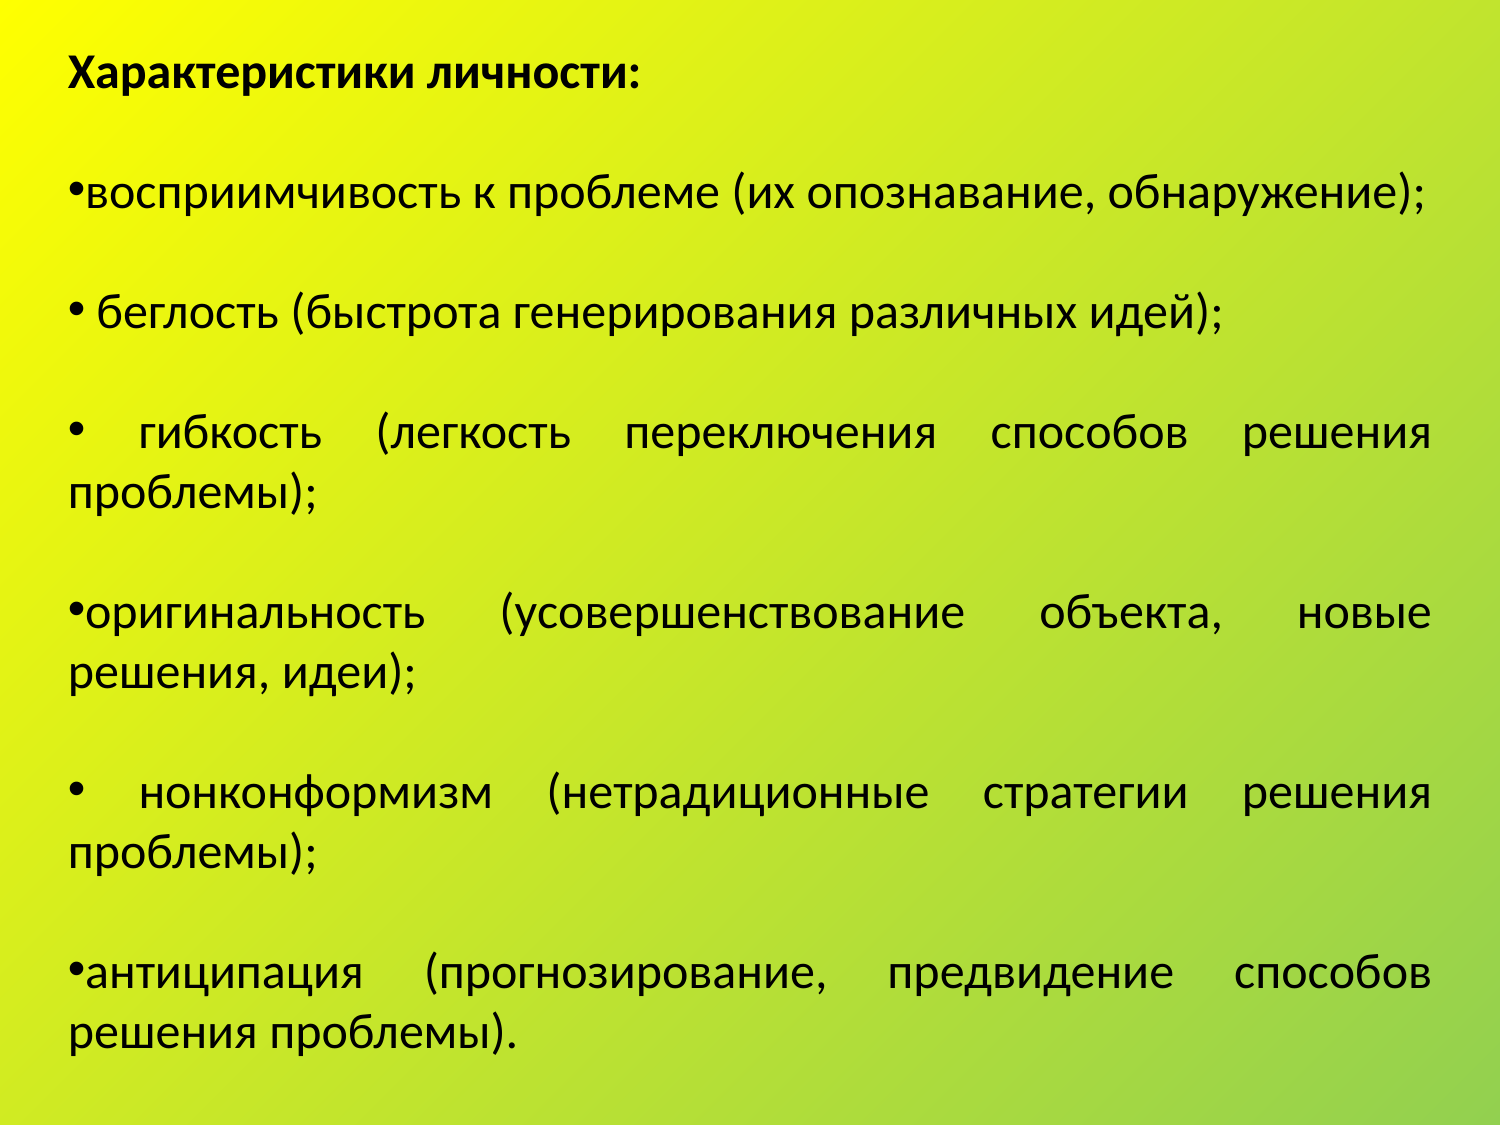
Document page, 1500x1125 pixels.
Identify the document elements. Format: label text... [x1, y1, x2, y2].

text_box Характеристики личности: восприимчивость к проблеме (их опознавание, обнаружение); беглость (быстрота генерирования различных идей); гибкость (легкость переключения способов решения проблемы); оригинальность (усовершенствование объекта, новые решения, идеи); нонконформизм (нетрадиционные стратегии решения проблемы); антиципация (прогнозирование, предвидение способов решения проблемы). [53, 30, 1447, 1066]
